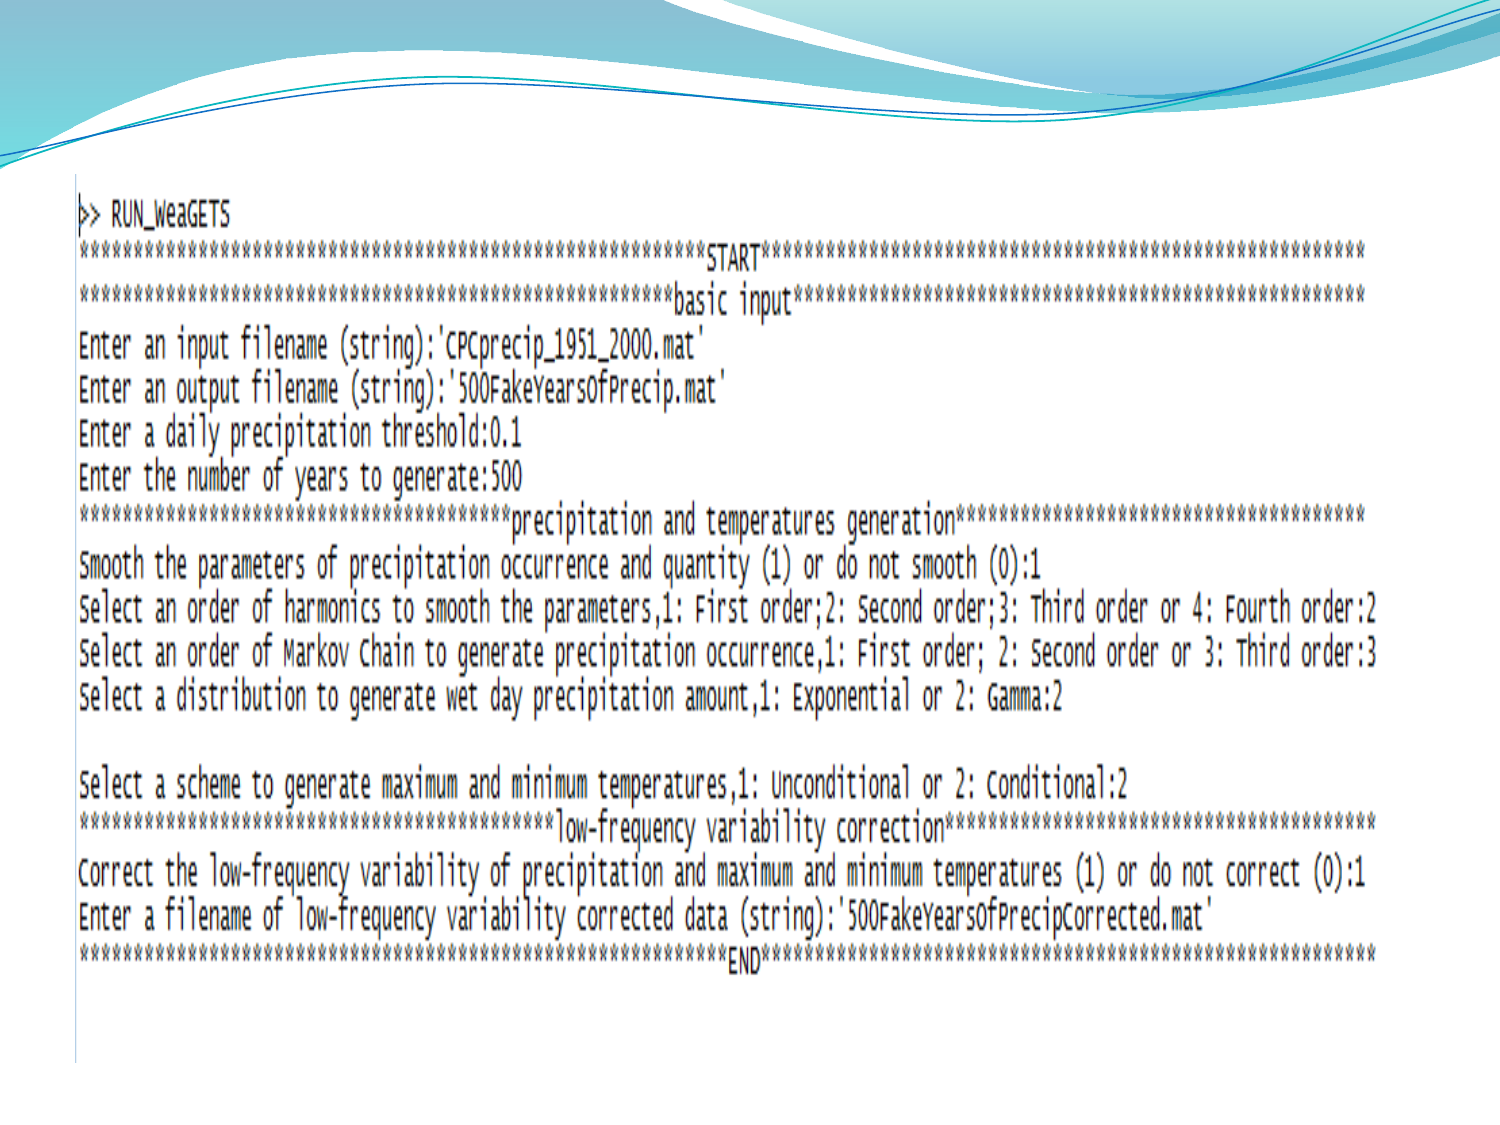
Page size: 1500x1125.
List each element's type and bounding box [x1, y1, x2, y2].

picture [74, 174, 1401, 1063]
